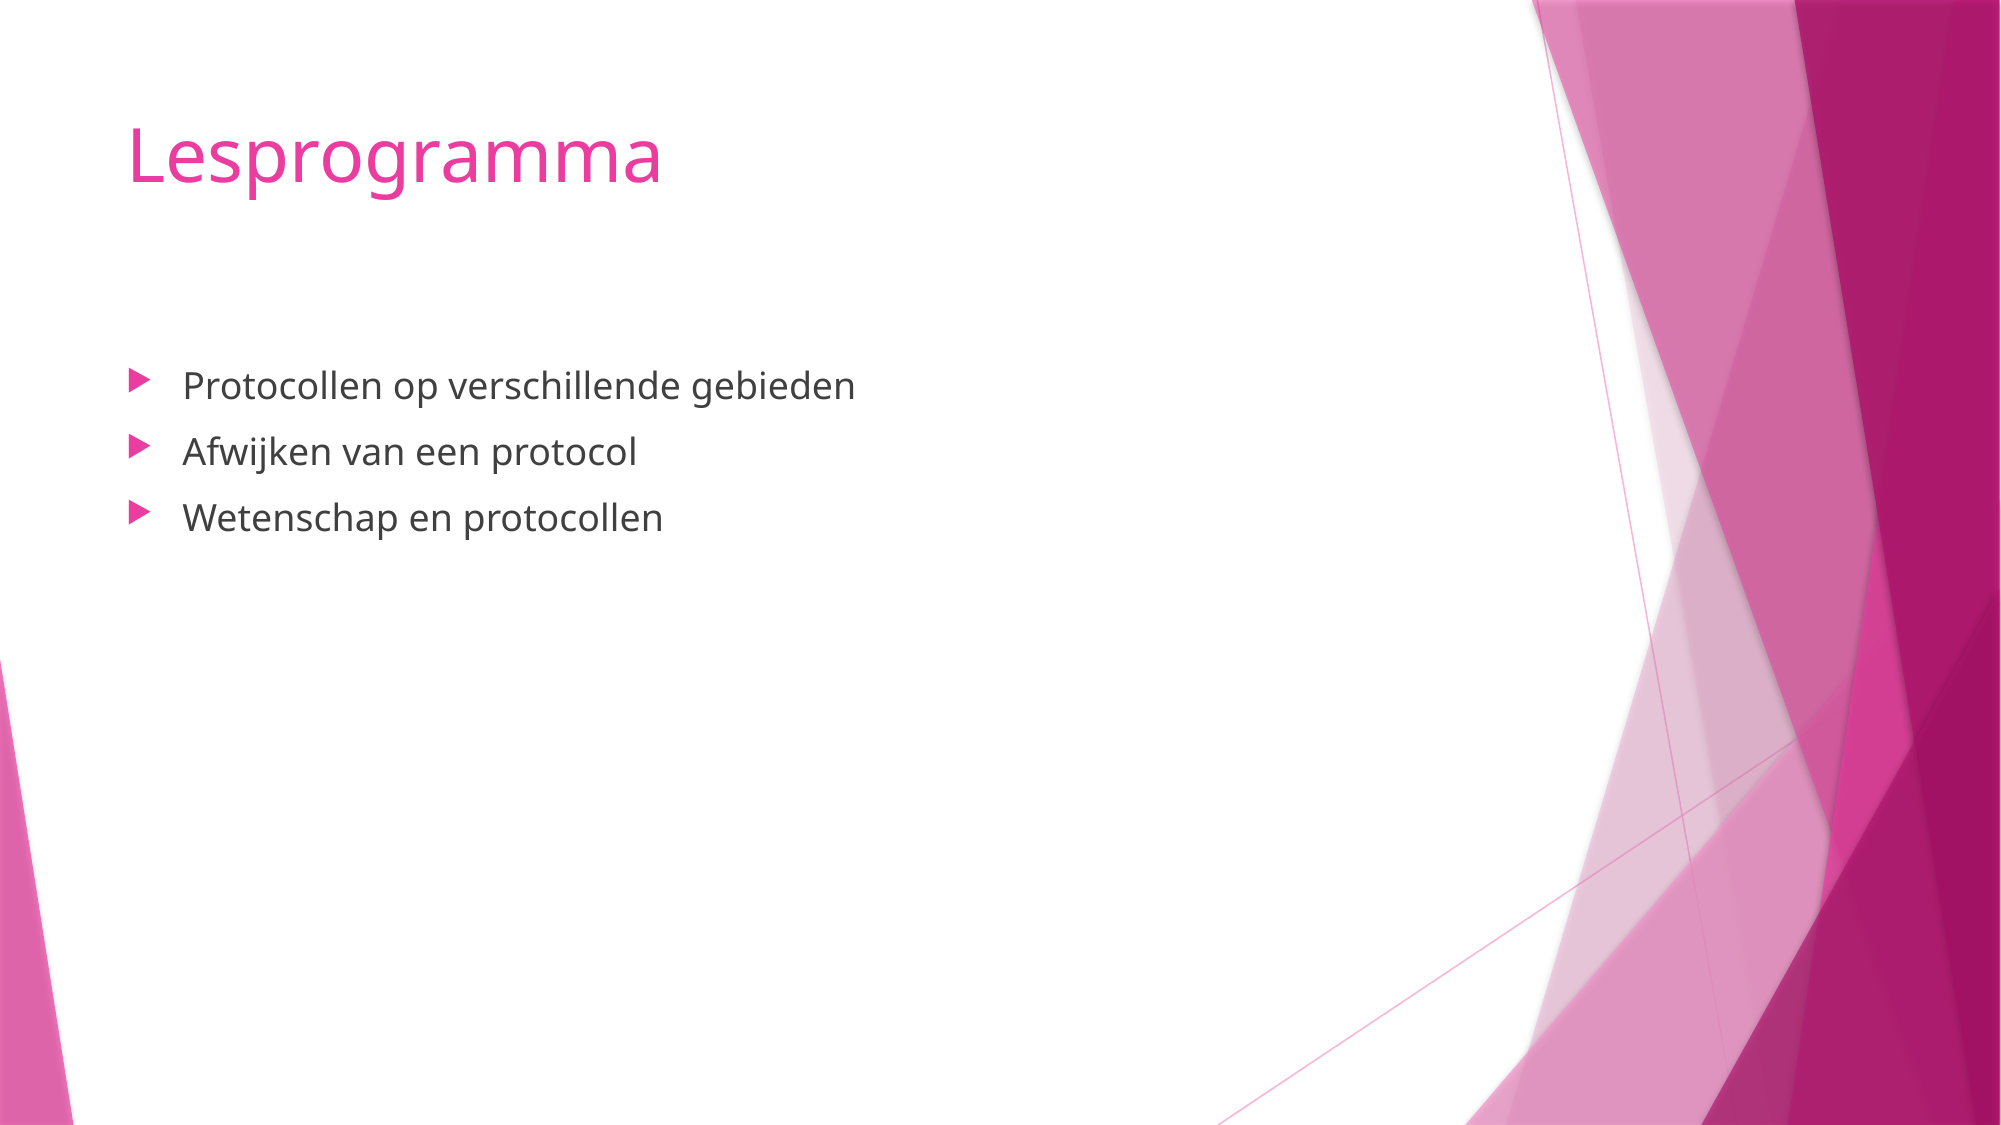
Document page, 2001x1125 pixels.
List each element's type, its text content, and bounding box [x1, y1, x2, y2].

title Lesprogramma [111, 99, 1522, 317]
list Protocollen op verschillende gebieden Afwijken van een protocol Wetenschap en protocollen [111, 354, 1522, 992]
